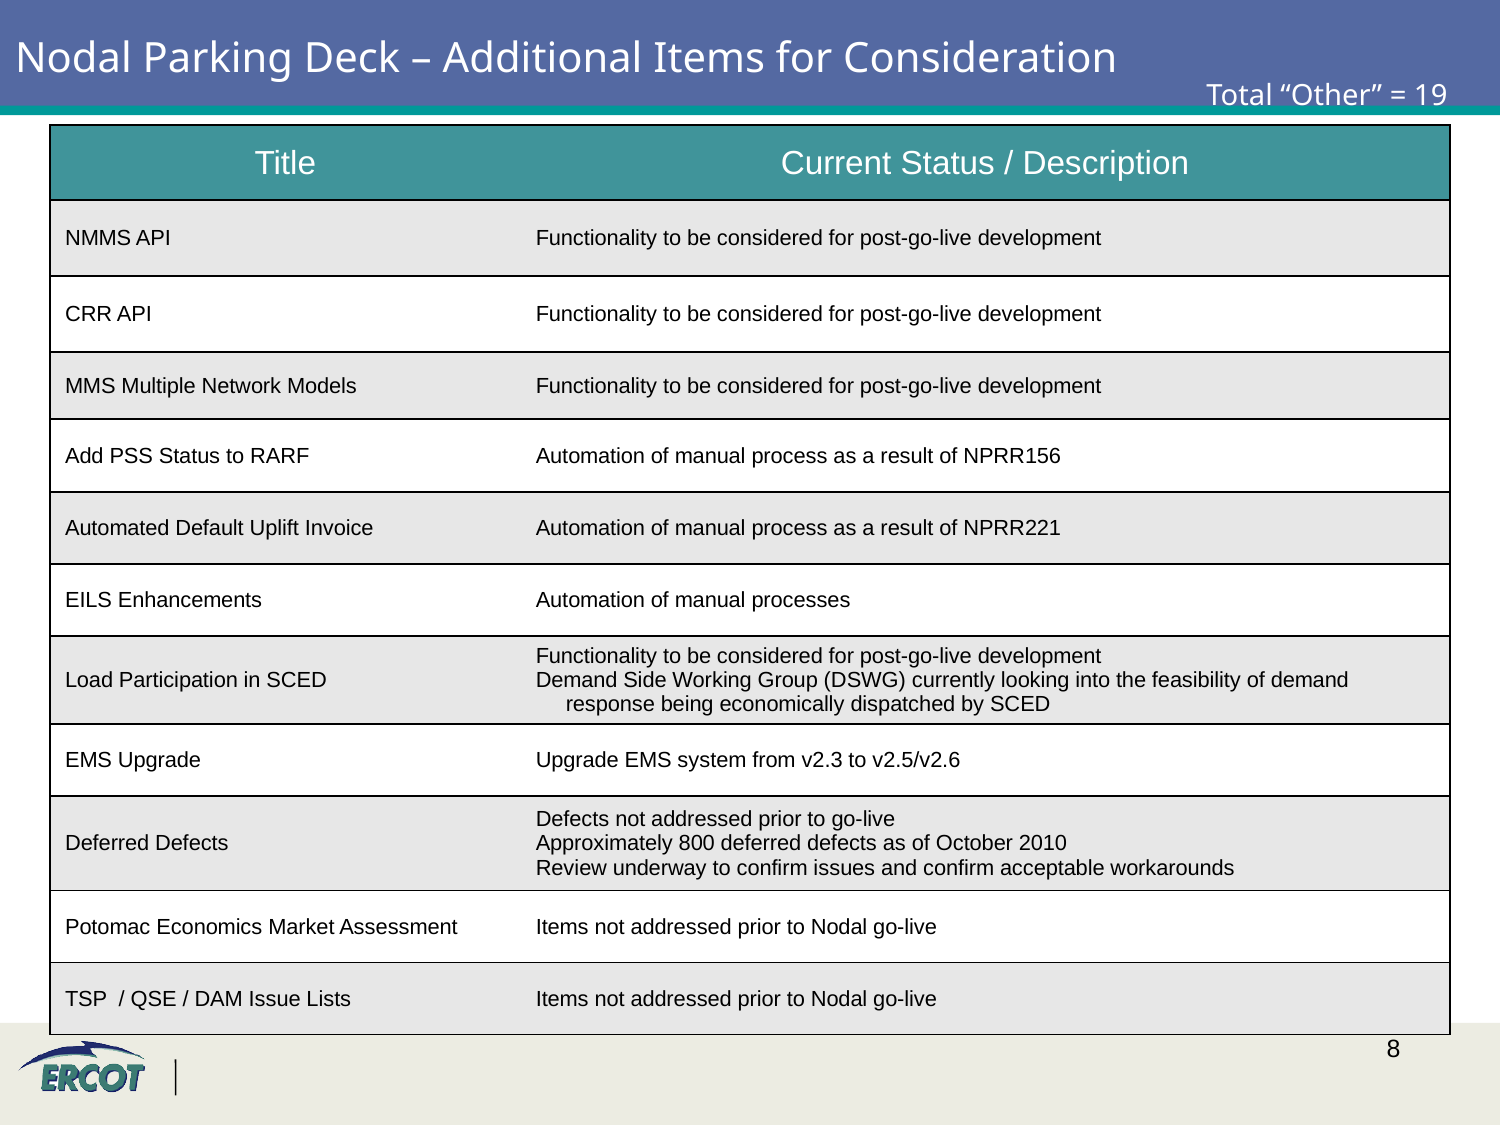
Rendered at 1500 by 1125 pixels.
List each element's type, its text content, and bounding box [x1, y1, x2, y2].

table_cell Add PSS Status to RARF [51, 420, 521, 491]
picture [10, 1031, 151, 1111]
table_cell Automation of manual process as a result of NPRR156 [521, 420, 1449, 491]
table_cell Upgrade EMS system from v2.3 to v2.5/v2.6 [521, 725, 1449, 795]
table_cell Defects not addressed prior to go-live Approximately 800 deferred defects as of October 2010 Review underway to confirm issues and confirm acceptable workarounds [521, 797, 1449, 890]
table_header Current Status / Description [521, 126, 1449, 199]
table_cell Automated Default Uplift Invoice [51, 493, 521, 563]
table_cell NMMS API [51, 201, 521, 275]
table_cell Functionality to be considered for post-go-live development [521, 353, 1449, 418]
table_cell EILS Enhancements [51, 565, 521, 635]
table_cell Functionality to be considered for post-go-live development [521, 277, 1449, 351]
table_cell MMS Multiple Network Models [51, 353, 521, 418]
table_cell Load Participation in SCED [51, 637, 521, 723]
table_cell Potomac Economics Market Assessment [51, 891, 521, 962]
table_cell TSP / QSE / DAM Issue Lists [51, 963, 521, 1034]
table_cell Deferred Defects [51, 797, 521, 890]
text_box Total “Other” = 19 [1137, 62, 1463, 125]
table_cell Automation of manual processes [521, 565, 1449, 635]
table_cell Items not addressed prior to Nodal go-live [521, 963, 1449, 1034]
table_cell Items not addressed prior to Nodal go-live [521, 891, 1449, 962]
table_cell CRR API [51, 277, 521, 351]
table_cell EMS Upgrade [51, 725, 521, 795]
table_cell Automation of manual process as a result of NPRR221 [521, 493, 1449, 563]
title Nodal Parking Deck – Additional Items for Consideration [0, 0, 1463, 113]
table_cell Functionality to be considered for post-go-live development [521, 201, 1449, 275]
table_header Title [51, 126, 521, 199]
table_cell Functionality to be considered for post-go-live development Demand Side Working Group (DSWG) currently looking into the feasibility of demand response being economically dispatched by SCED [521, 637, 1449, 723]
